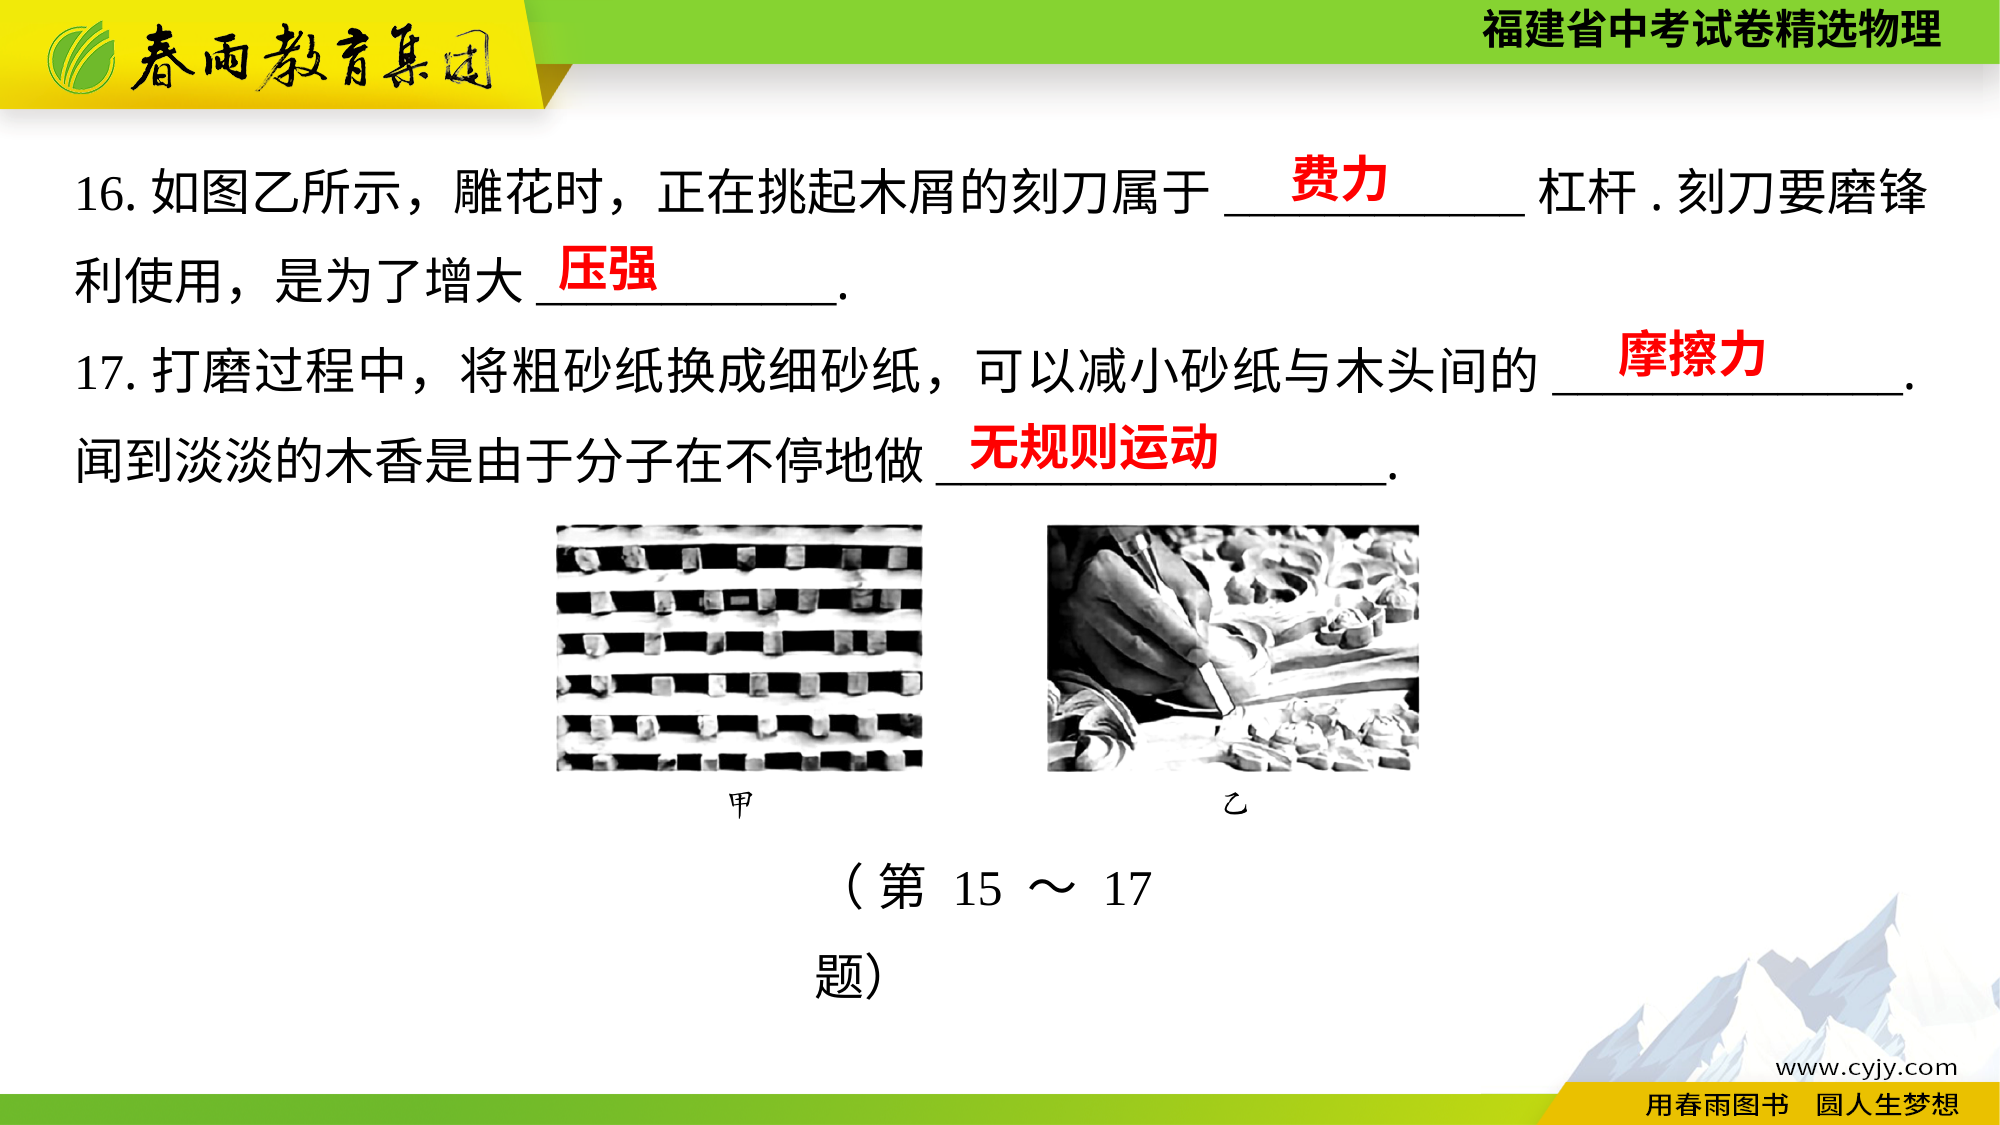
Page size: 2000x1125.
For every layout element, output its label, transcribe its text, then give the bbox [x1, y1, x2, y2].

text_box 无规则运动 [955, 408, 1285, 483]
text_box 压强 [543, 228, 724, 304]
picture [0, 0, 2000, 1125]
text_box （第15～17题） [799, 831, 1180, 923]
text_box 费力 [1226, 139, 1456, 215]
text_box 摩擦力 [1603, 315, 1784, 391]
list 16.如图乙所示，雕花时，正在挑起木屑的刻刀属于____________杠杆.刻刀要磨锋利使用，是为了增大____________. 17.打磨过程中，将粗砂纸换成细砂纸，可以减小砂纸与木头间的______________.闻到淡淡的木香是由于分子在不停地做__________________. [59, 122, 1944, 490]
